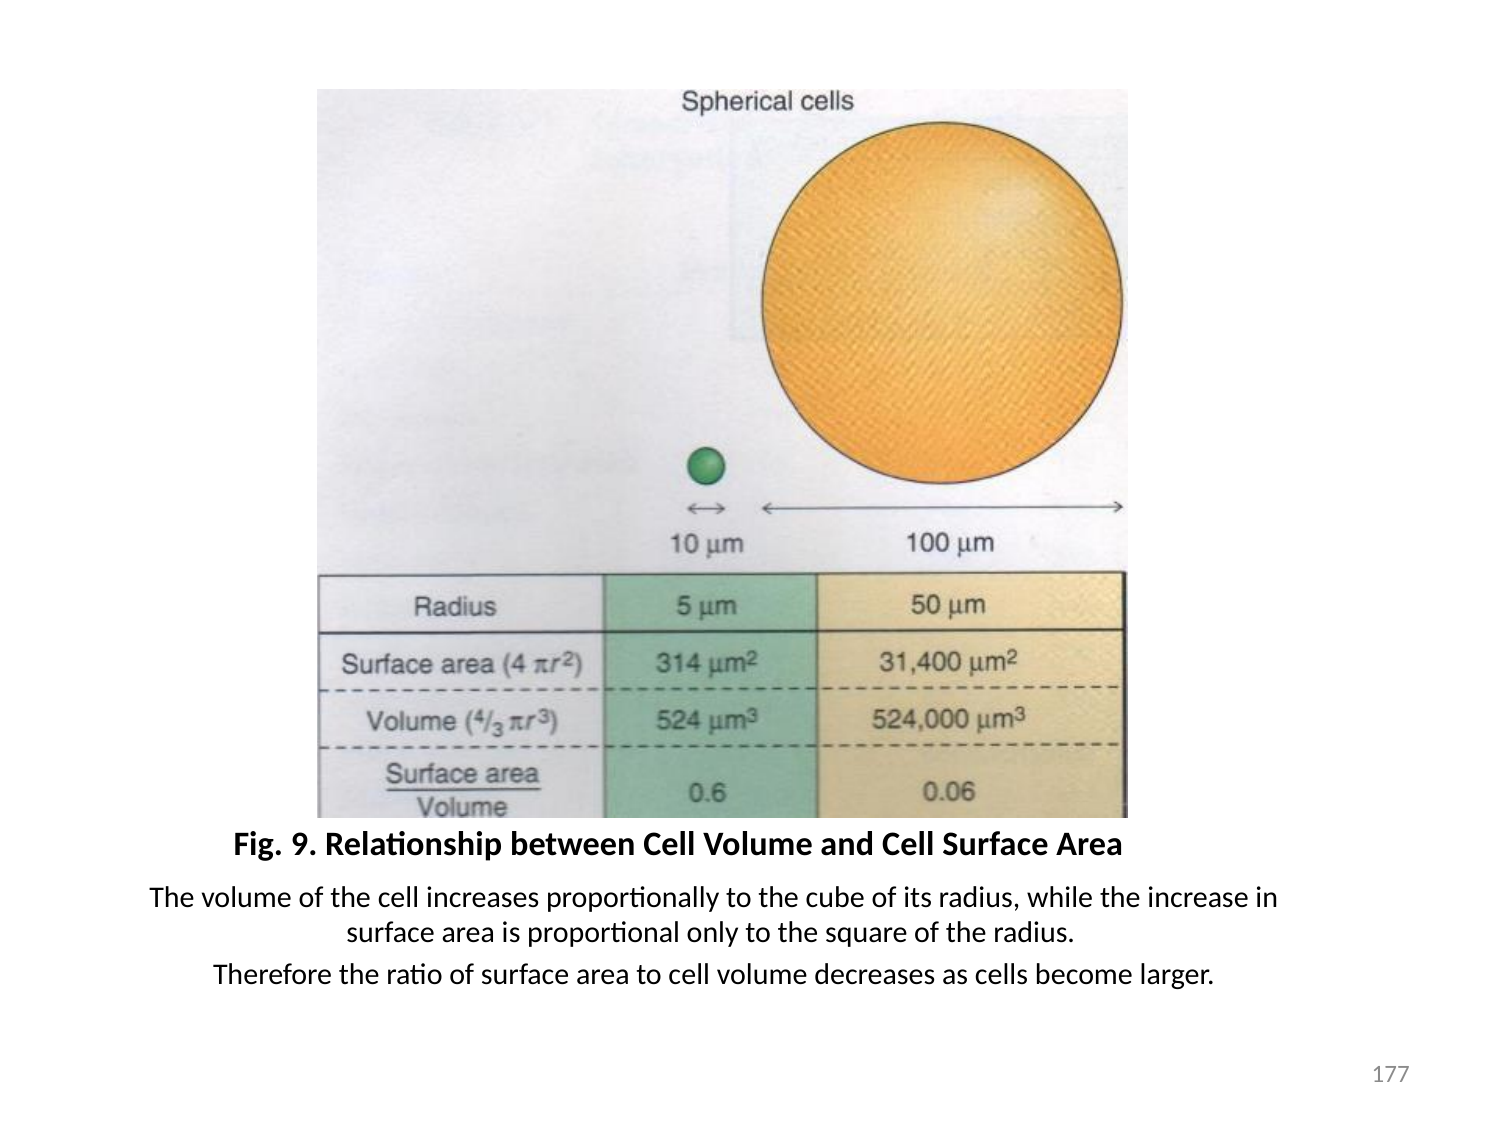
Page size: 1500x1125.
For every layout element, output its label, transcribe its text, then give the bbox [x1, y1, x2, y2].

list The volume of the cell increases proportionally to the cube of its radius, while the increase in surface area is proportional only to the square of the radius. Therefore the ratio of surface area to cell volume decreases as cells become larger. [123, 869, 1306, 1000]
picture [317, 89, 1129, 819]
title Fig. 9. Relationship between Cell Volume and Cell Surfaсe Area [218, 786, 1218, 869]
slide_number 177 [1074, 1042, 1425, 1103]
